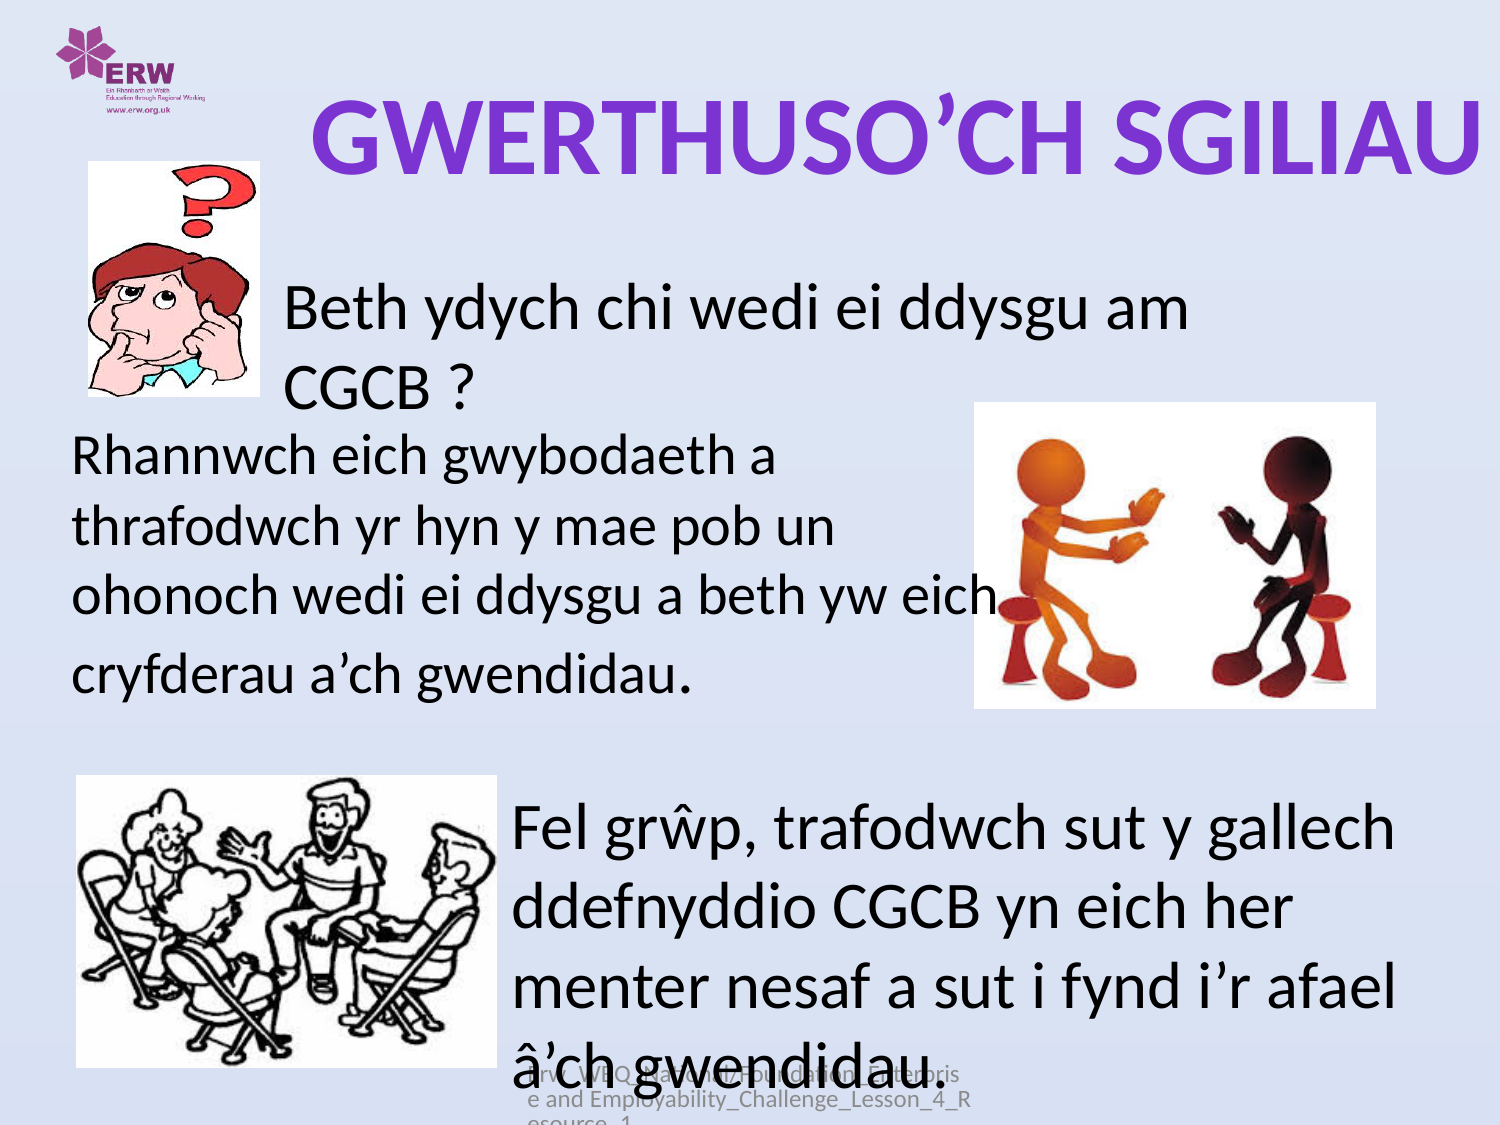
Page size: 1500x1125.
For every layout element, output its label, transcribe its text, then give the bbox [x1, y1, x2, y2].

picture [56, 26, 205, 115]
picture [75, 774, 497, 1068]
footer Erw_WBQ_National/Foundation_Enterprise and Employability_Challenge_Lesson_4_Resource_1 [512, 1042, 988, 1103]
picture [974, 402, 1377, 710]
text_box Fel grŵp, trafodwch sut y gallech ddefnyddio CGCB yn eich her menter nesaf a sut i fynd i’r afael â’ch gwendidau. [496, 775, 1459, 1110]
text_box Beth ydych chi wedi ei ddysgu am CGCB ? [268, 255, 1344, 409]
text_box Rhannwch eich gwybodaeth a thrafodwch yr hyn y mae pob un ohonoch wedi ei ddysgu a beth yw eich cryfderau a’ch gwendidau. [56, 409, 972, 714]
text_box Gwerthuso’ch sgiliau [295, 54, 1500, 205]
picture [88, 161, 261, 397]
